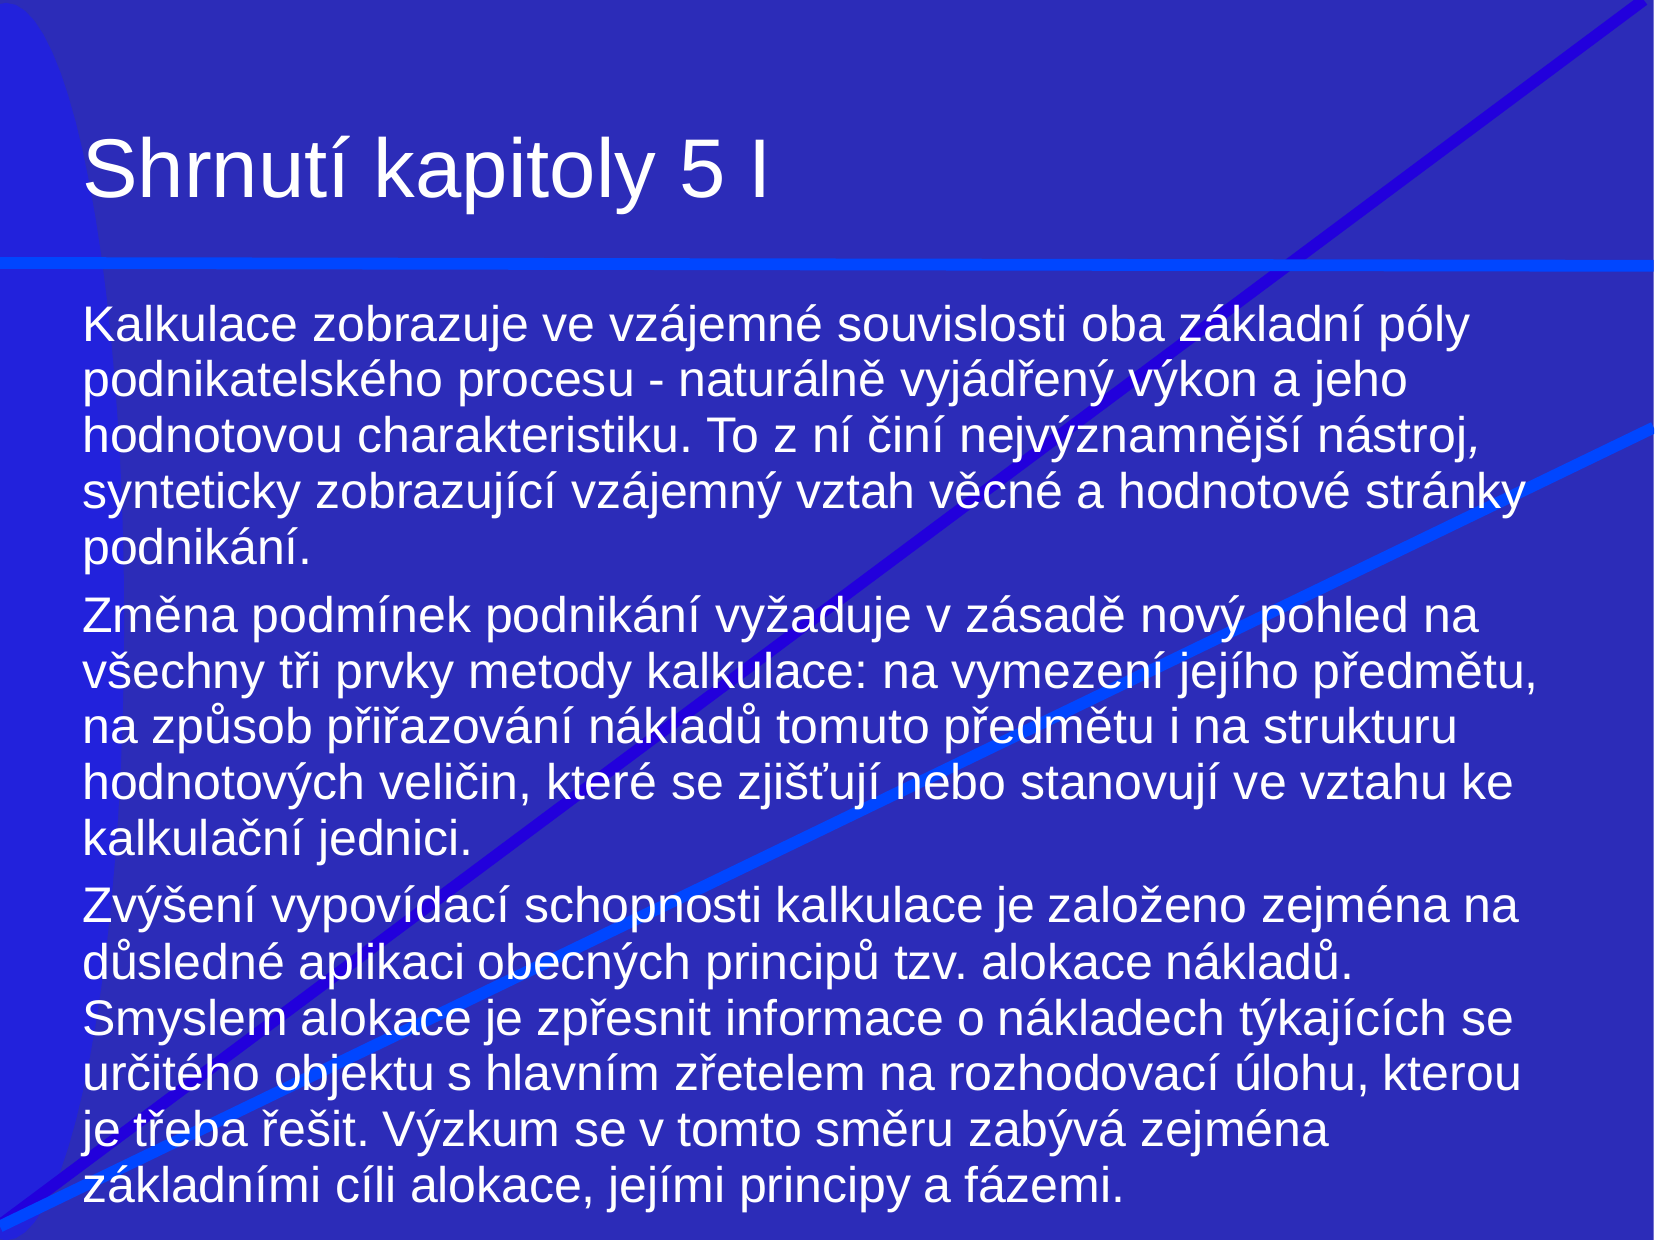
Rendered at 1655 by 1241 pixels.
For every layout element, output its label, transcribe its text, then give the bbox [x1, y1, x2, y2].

text_box Kalkulace zobrazuje ve vzájemné souvislosti oba základní póly podnikatelského procesu - naturálně vyjádřený výkon a jeho hodnotovou charakteristiku. To z ní činí nejvýznamnější nástroj, synteticky zobrazující vzájemný vztah věcné a hodnotové stránky podnikání. Změna podmínek podnikání vyžaduje v zásadě nový pohled na všechny tři prvky metody kalkulace: na vymezení jejího předmětu, na způsob přiřazování nákladů tomuto předmětu i na strukturu hodnotových veličin, které se zjišťují nebo stanovují ve vztahu ke kalkulační jednici. Zvýšení vypovídací schopnosti kalkulace je založeno zejména na důsledné aplikaci obecných principů tzv. alokace nákladů. Smyslem alokace je zpřesnit informace o nákladech týkajících se určitého objektu s hlavním zřetelem na rozhodovací úlohu, kterou je třeba řešit. Výzkum se v tomto směru zabývá zejména základními cíli alokace, jejími principy a fázemi. [80, 296, 1541, 1214]
title Shrnutí kapitoly 5 I [80, 69, 1574, 321]
